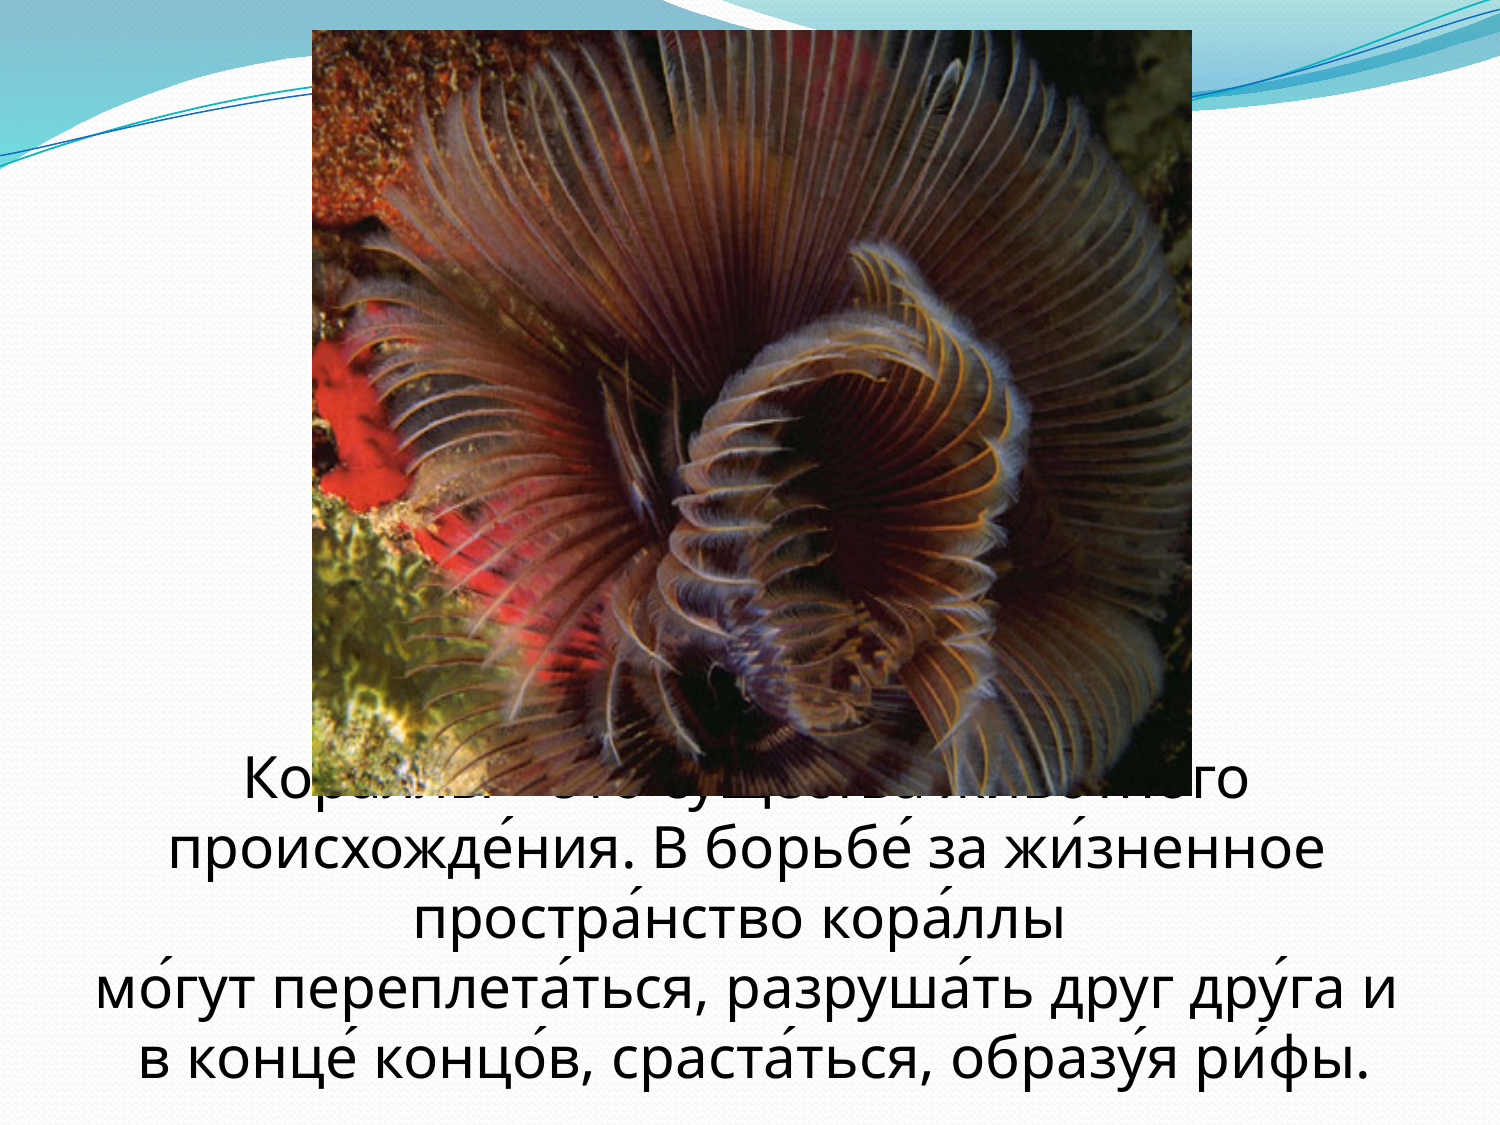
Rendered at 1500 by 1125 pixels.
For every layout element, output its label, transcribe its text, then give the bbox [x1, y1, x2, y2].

title Кора́ллы – это существа́ живо́тного происхожде́ния. В борьбе́ за жи́зненное простра́нство кора́ллы мо́гут переплета́ться, разруша́ть друг дру́га и в конце́ концо́в, сраста́ться, образу́я ри́фы. [23, 902, 1471, 1091]
picture [312, 30, 1193, 796]
